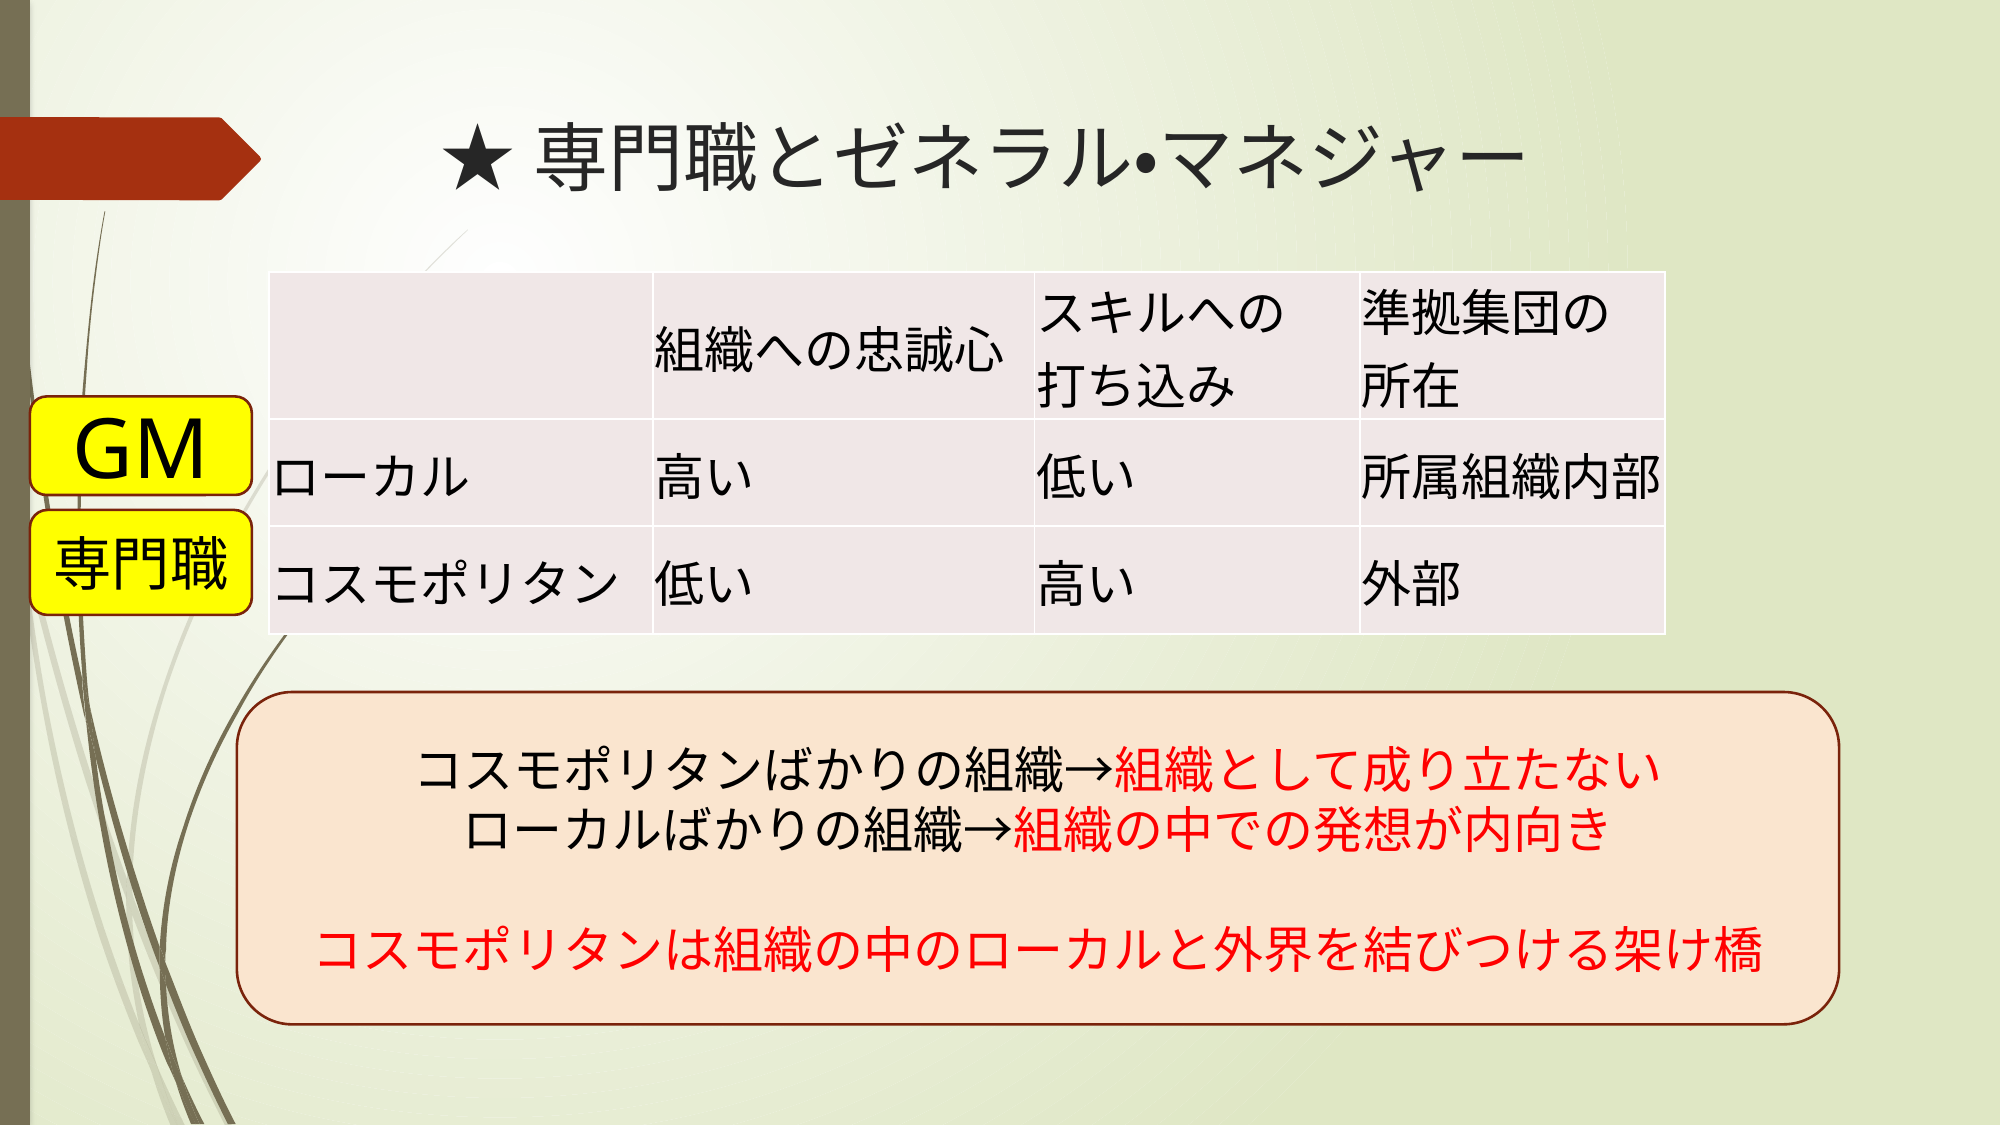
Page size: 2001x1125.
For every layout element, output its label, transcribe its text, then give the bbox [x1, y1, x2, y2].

table_cell 高い [654, 420, 1034, 525]
table_cell 低い [654, 527, 1034, 633]
text_box 専門職 [28, 508, 254, 617]
table_cell ローカル [270, 420, 652, 525]
table_cell 外部 [1361, 527, 1664, 633]
table_header 組織への忠誠心 [654, 273, 1034, 418]
table_cell 低い [1035, 420, 1359, 525]
table_header [270, 273, 652, 418]
table_cell コスモポリタン [270, 527, 652, 633]
table_header スキルへの 打ち込み [1035, 273, 1359, 418]
text_box GM [28, 395, 254, 497]
table_cell 高い [1035, 527, 1359, 633]
text_box コスモポリタンばかりの組織→組織として成り立たない ローカルばかりの組織→組織の中での発想が内向き コスモポリタンは組織の中のローカルと外界を結びつける架け橋 [235, 690, 1841, 1026]
table_cell 所属組織内部 [1361, 420, 1664, 525]
title ★専門職とゼネラル・マネジャー [425, 102, 1888, 313]
table_header 準拠集団の 所在 [1361, 273, 1664, 418]
